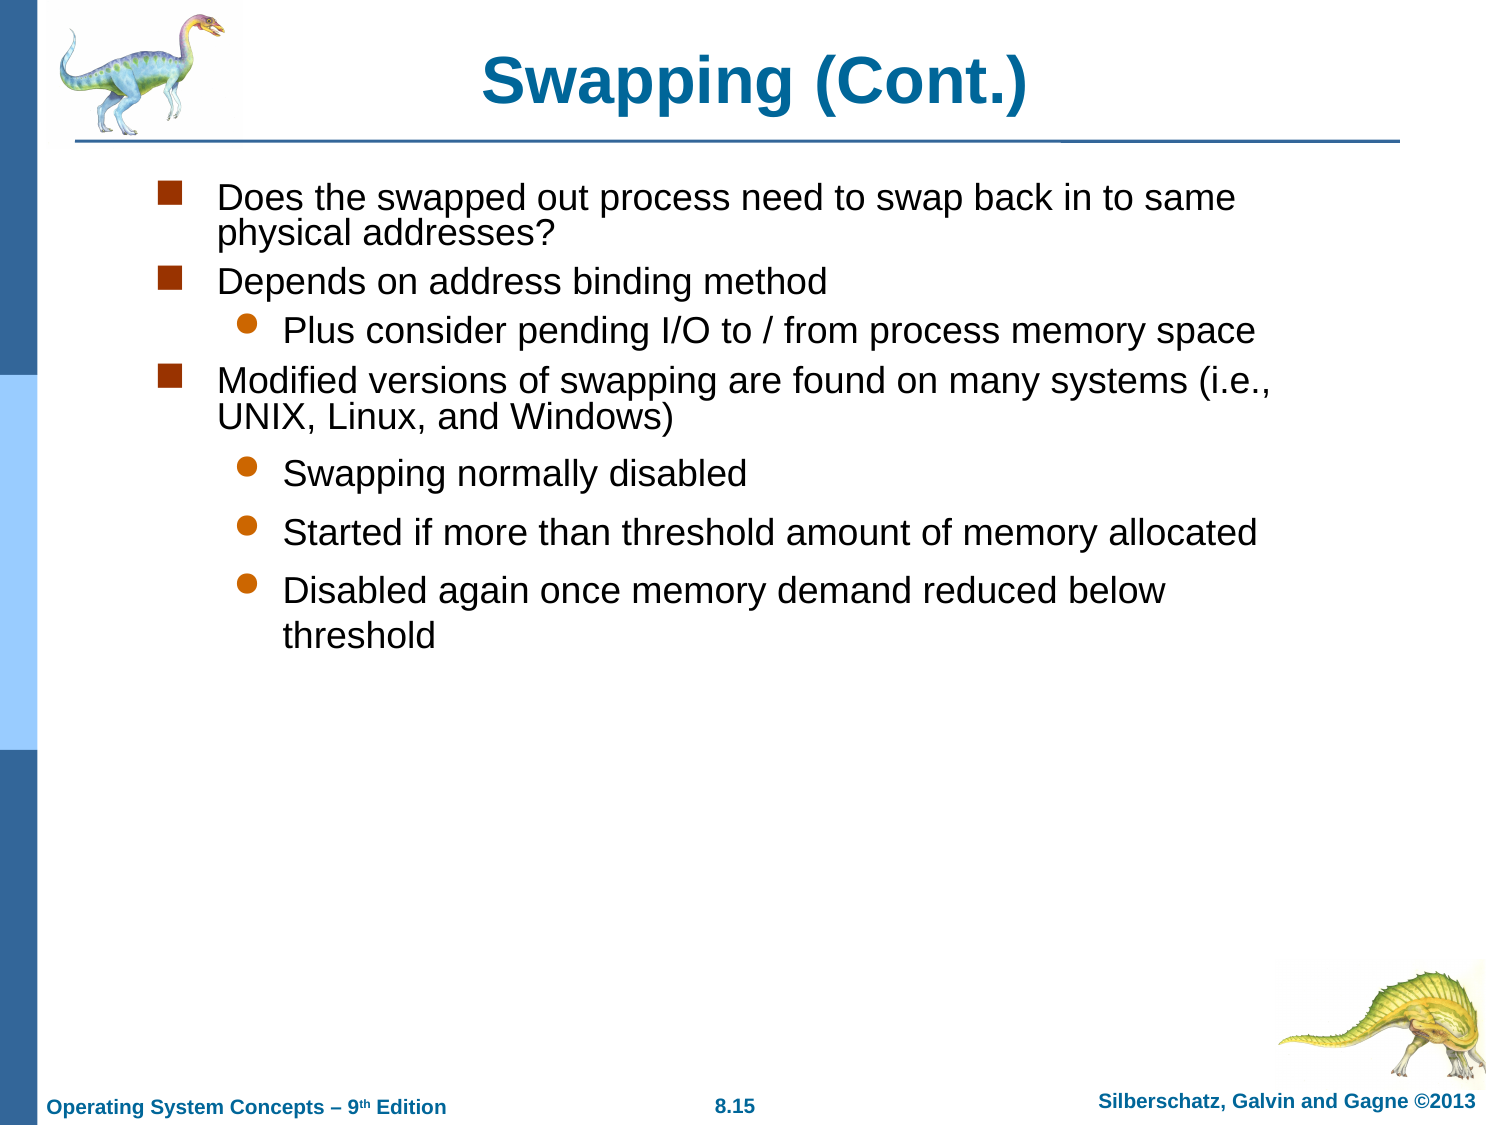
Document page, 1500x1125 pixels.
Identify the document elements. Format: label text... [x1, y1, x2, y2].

title Swapping (Cont.) [79, 29, 1431, 125]
picture [46, 0, 243, 149]
picture [1275, 959, 1486, 1090]
list Does the swapped out process need to swap back in to same physical addresses? Depends on address binding method Plus consider pending I/O to / from process memory space Modified versions of swapping are found on many systems (i.e., UNIX, Linux, and Windows) Swapping normally disabled Started if more than threshold amount of memory allocated Disabled again once memory demand reduced below threshold [145, 173, 1322, 1006]
